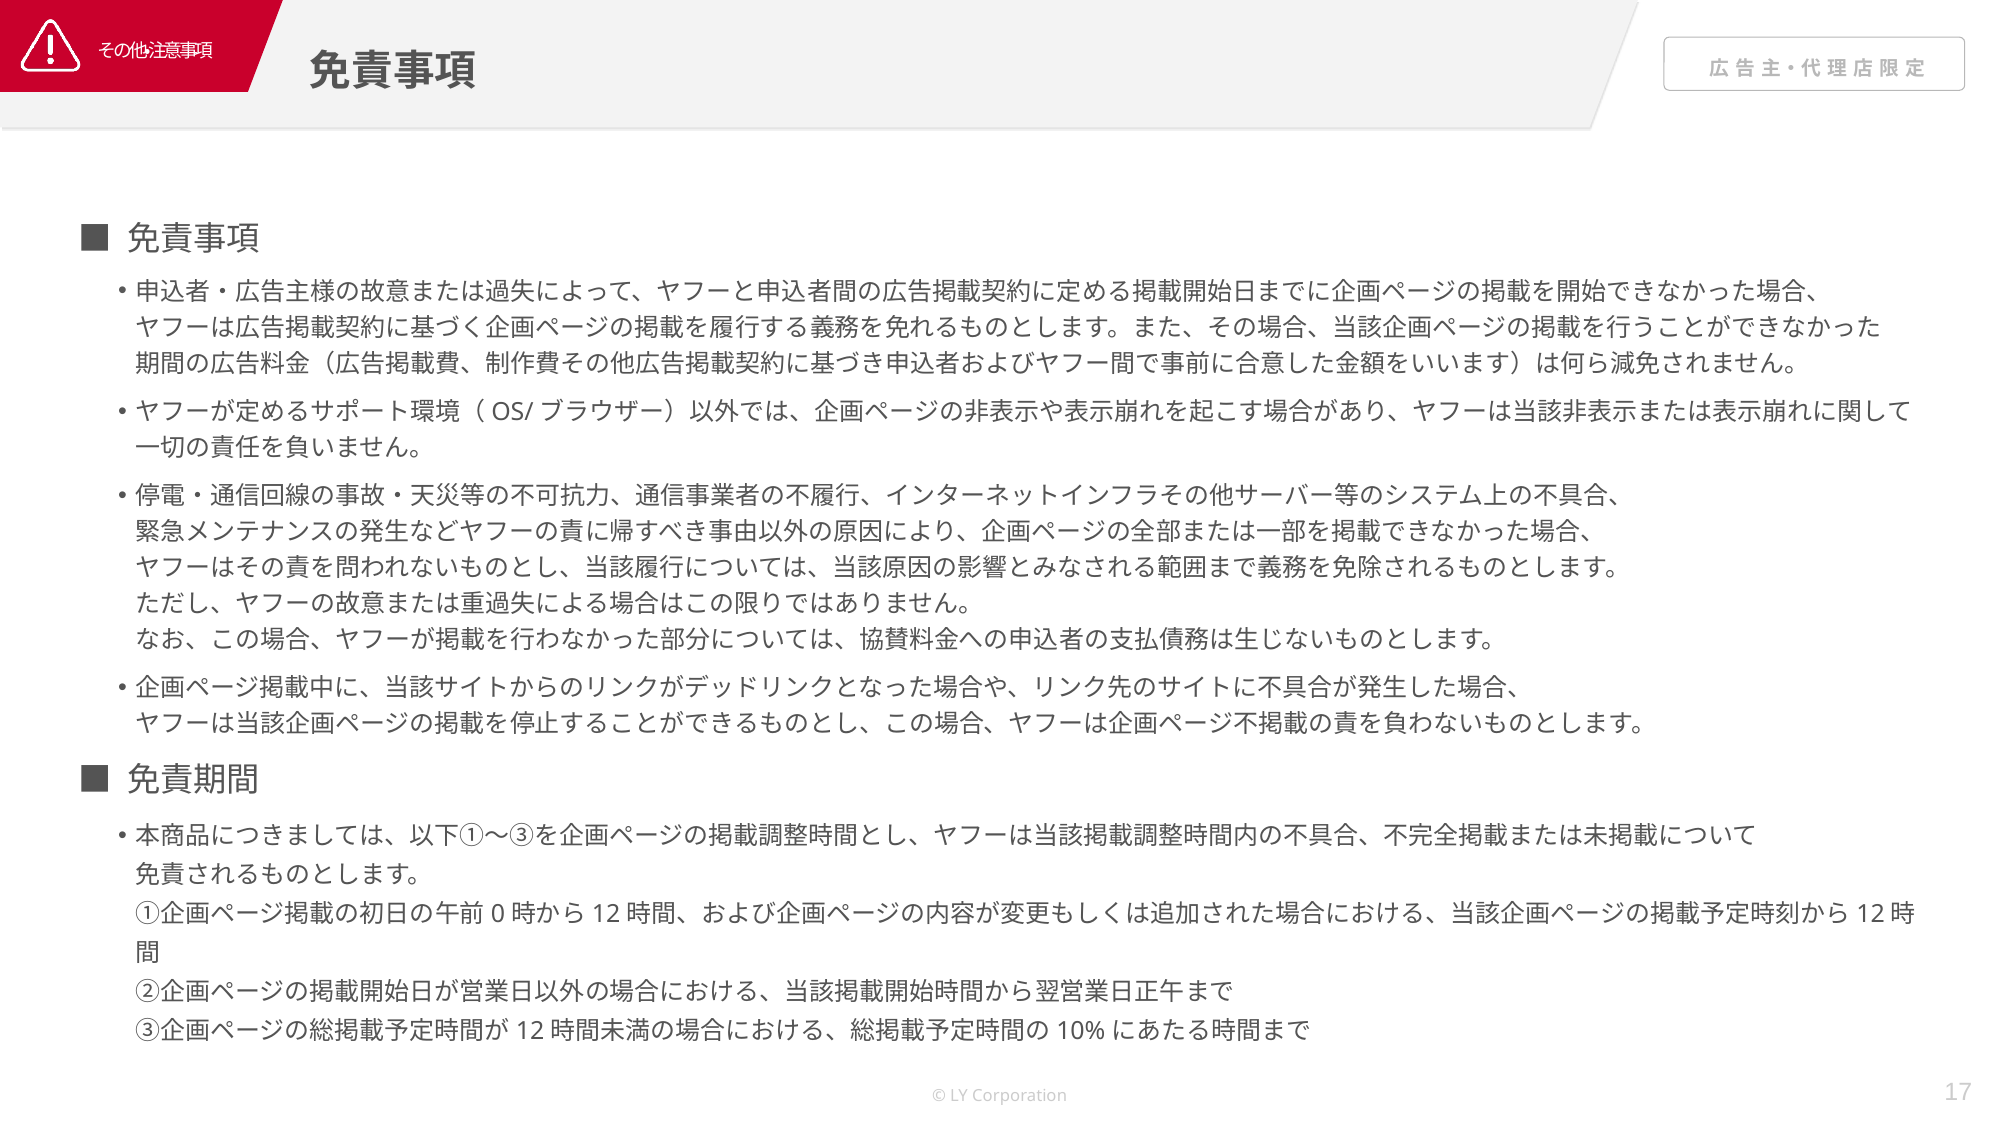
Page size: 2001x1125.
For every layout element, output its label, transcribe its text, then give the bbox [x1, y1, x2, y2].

text_box ■ 免責事項 申込者・広告主様の故意または過失によって、ヤフーと申込者間の広告掲載契約に定める掲載開始日までに企画ページの掲載を開始できなかった場合、 ヤフーは広告掲載契約に基づく企画ページの掲載を履行する義務を免れるものとします。また、その場合、当該企画ページの掲載を行うことができなかった 期間の広告料金（広告掲載費、制作費その他広告掲載契約に基づき申込者およびヤフー間で事前に合意した金額をいいます）は何ら減免されません。 ヤフーが定めるサポート環境（OS/ブラウザー）以外では、企画ページの非表示や表示崩れを起こす場合があり、ヤフーは当該非表示または表示崩れに関して一切の責任を負いません。 停電・通信回線の事故・天災等の不可抗力、通信事業者の不履行、インターネットインフラその他サーバー等のシステム上の不具合、 緊急メンテナンスの発生などヤフーの責に帰すべき事由以外の原因により、企画ページの全部または一部を掲載できなかった場合、 ヤフーはその責を問われないものとし、当該履行については、当該原因の影響とみなされる範囲まで義務を免除されるものとします。 ただし、ヤフーの故意または重過失による場合はこの限りではありません。 なお、この場合、ヤフーが掲載を行わなかった部分については、協賛料金への申込者の支払債務は生じないものとします。 企画ページ掲載中に、当該サイトからのリンクがデッドリンクとなった場合や、リンク先のサイトに不具合が発生した場合、 ヤフーは当該企画ページの掲載を停止することができるものとし、この場合、ヤフーは企画ページ不掲載の責を負わないものとします。 ■ 免責期間 本商品につきましては、以下①～③を企画ページの掲載調整時間とし、ヤフーは当該掲載調整時間内の不具合、不完全掲載または未掲載について 免責されるものとします。 ①企画ページ掲載の初日の午前0時から12時間、および企画ページの内容が変更もしくは追加された場合における、当該企画ページの掲載予定時刻から12時間 ②企画ページの掲載開始日が営業日以外の場合における、当該掲載開始時間から翌営業日正午まで ③企画ページの総掲載予定時間が12時間未満の場合における、総掲載予定時間の10%にあたる時間まで [78, 208, 1922, 1045]
list 免責事項 [309, 41, 1645, 97]
picture [16, 12, 84, 80]
list その他・注意事項 [97, 13, 240, 81]
